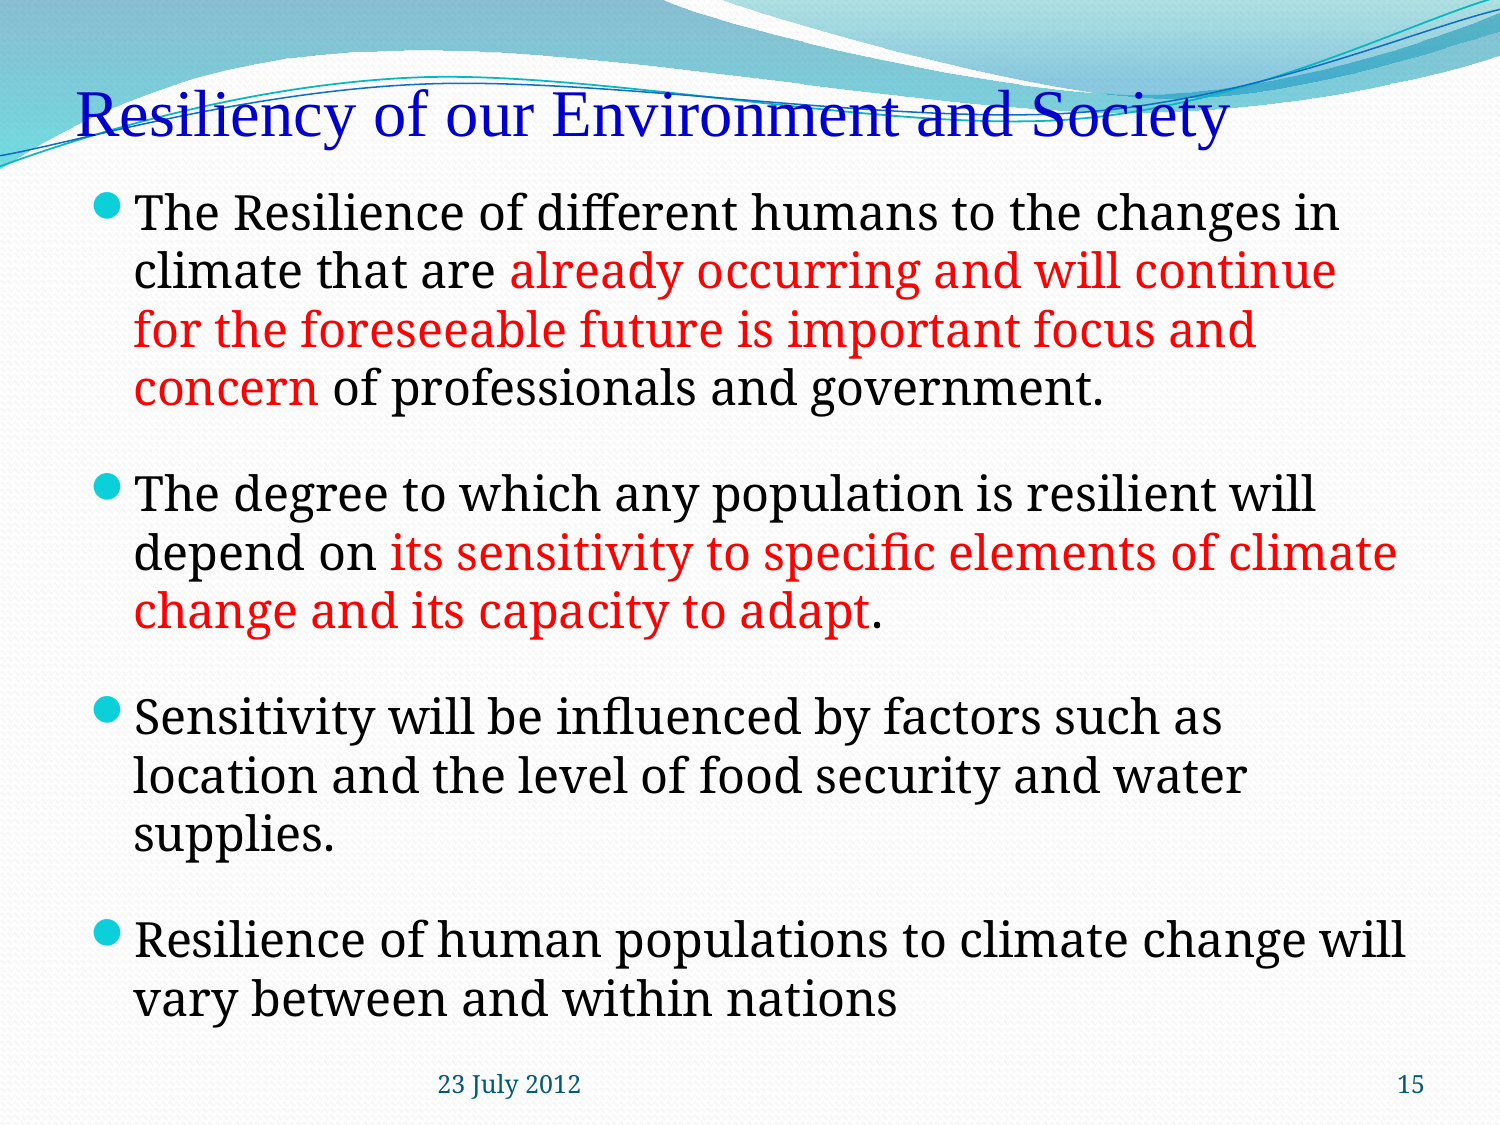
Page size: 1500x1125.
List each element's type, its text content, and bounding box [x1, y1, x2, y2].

list The Resilience of different humans to the changes in climate that are already occurring and will continue for the foreseeable future is important focus and concern of professionals and government. The degree to which any population is resilient will depend on its sensitivity to specific elements of climate change and its capacity to adapt. Sensitivity will be influenced by factors such as location and the level of food security and water supplies. Resilience of human populations to climate change will vary between and within nations [75, 174, 1425, 1038]
slide_number 15 [1299, 1042, 1425, 1103]
footer 23 July 2012 [437, 1042, 988, 1103]
title Resiliency of our Environment and Society [75, 62, 1450, 150]
